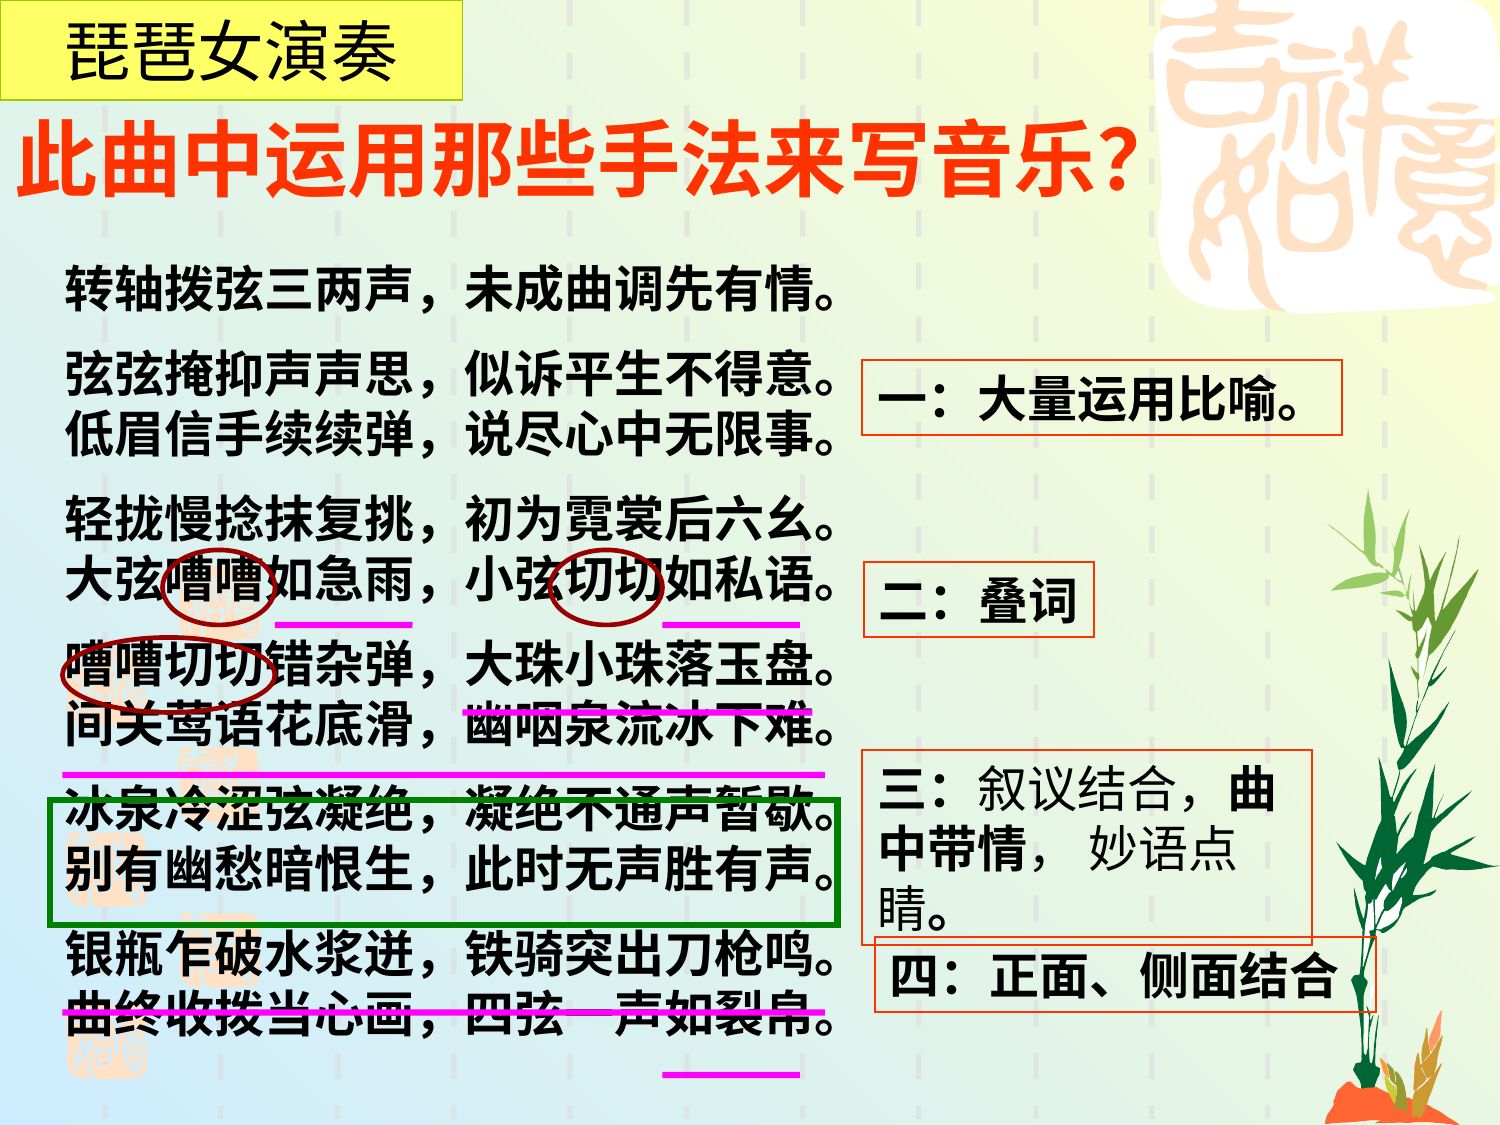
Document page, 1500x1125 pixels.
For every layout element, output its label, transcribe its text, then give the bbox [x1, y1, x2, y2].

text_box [62, 549, 663, 713]
text_box 四：正面、侧面结合 [875, 937, 1319, 1013]
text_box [62, 624, 826, 1076]
text_box 二：叠词 [864, 562, 1094, 638]
text_box [829, 800, 838, 925]
text_box 三：叙议结合，曲中带情， 妙语点睛。 [862, 749, 1313, 945]
text_box 一：大量运用比喻。 [862, 360, 1342, 436]
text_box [1324, 487, 1500, 1125]
text_box 琵琶女演奏 [0, 0, 463, 100]
text_box 此曲中运用那些手法来写音乐？ [0, 99, 1425, 215]
text_box [50, 800, 57, 925]
text_box 转轴拨弦三两声，未成曲调先有情。 弦弦掩抑声声思，似诉平生不得意。低眉信手续续弹，说尽心中无限事。 轻拢慢捻抹复挑，初为霓裳后六幺。大弦嘈嘈如急雨，小弦切切如私语。 嘈嘈切切错杂弹，大珠小珠落玉盘。间关莺语花底滑，幽咽泉流冰下难。 冰泉冷涩弦凝绝，凝绝不通声暂歇。别有幽愁暗恨生，此时无声胜有声。 银瓶乍破水浆迸，铁骑突出刀枪鸣。曲终收拨当心画，四弦一声如裂帛。 [49, 249, 888, 1050]
